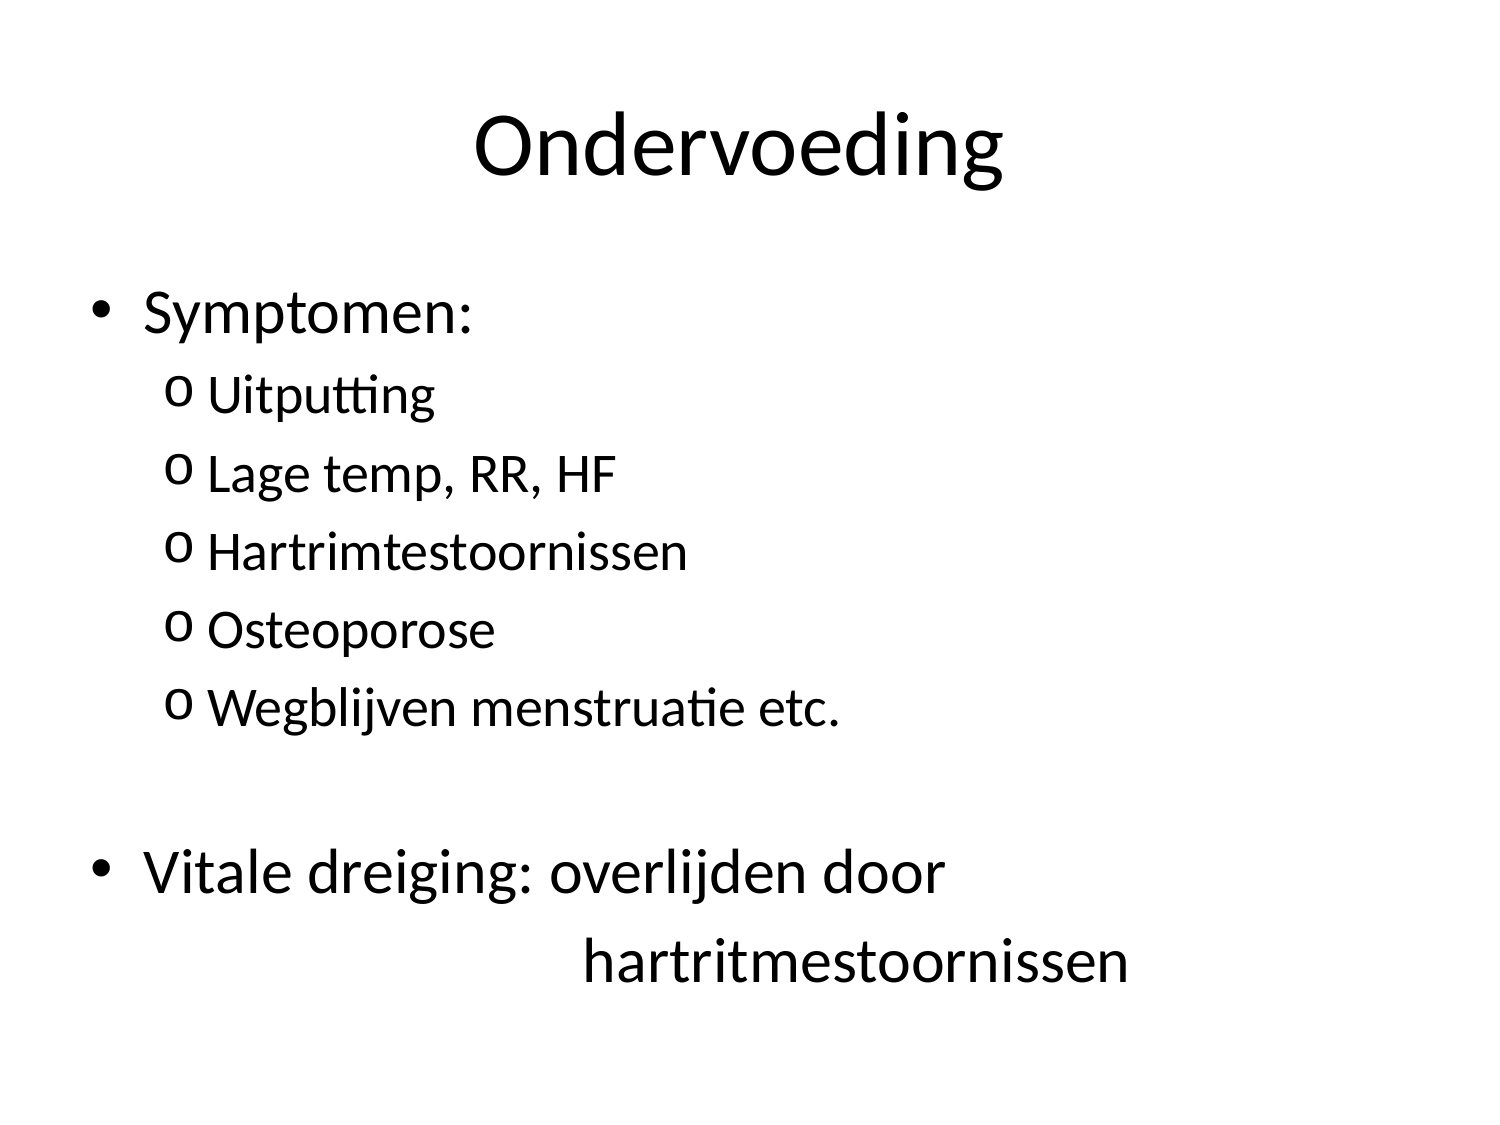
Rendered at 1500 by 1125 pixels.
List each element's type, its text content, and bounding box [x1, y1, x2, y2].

list Symptomen: Uitputting Lage temp, RR, HF Hartrimtestoornissen Osteoporose Wegblijven menstruatie etc. Vitale dreiging: overlijden door hartritmestoornissen [75, 262, 1425, 1005]
title Ondervoeding [75, 45, 1425, 233]
